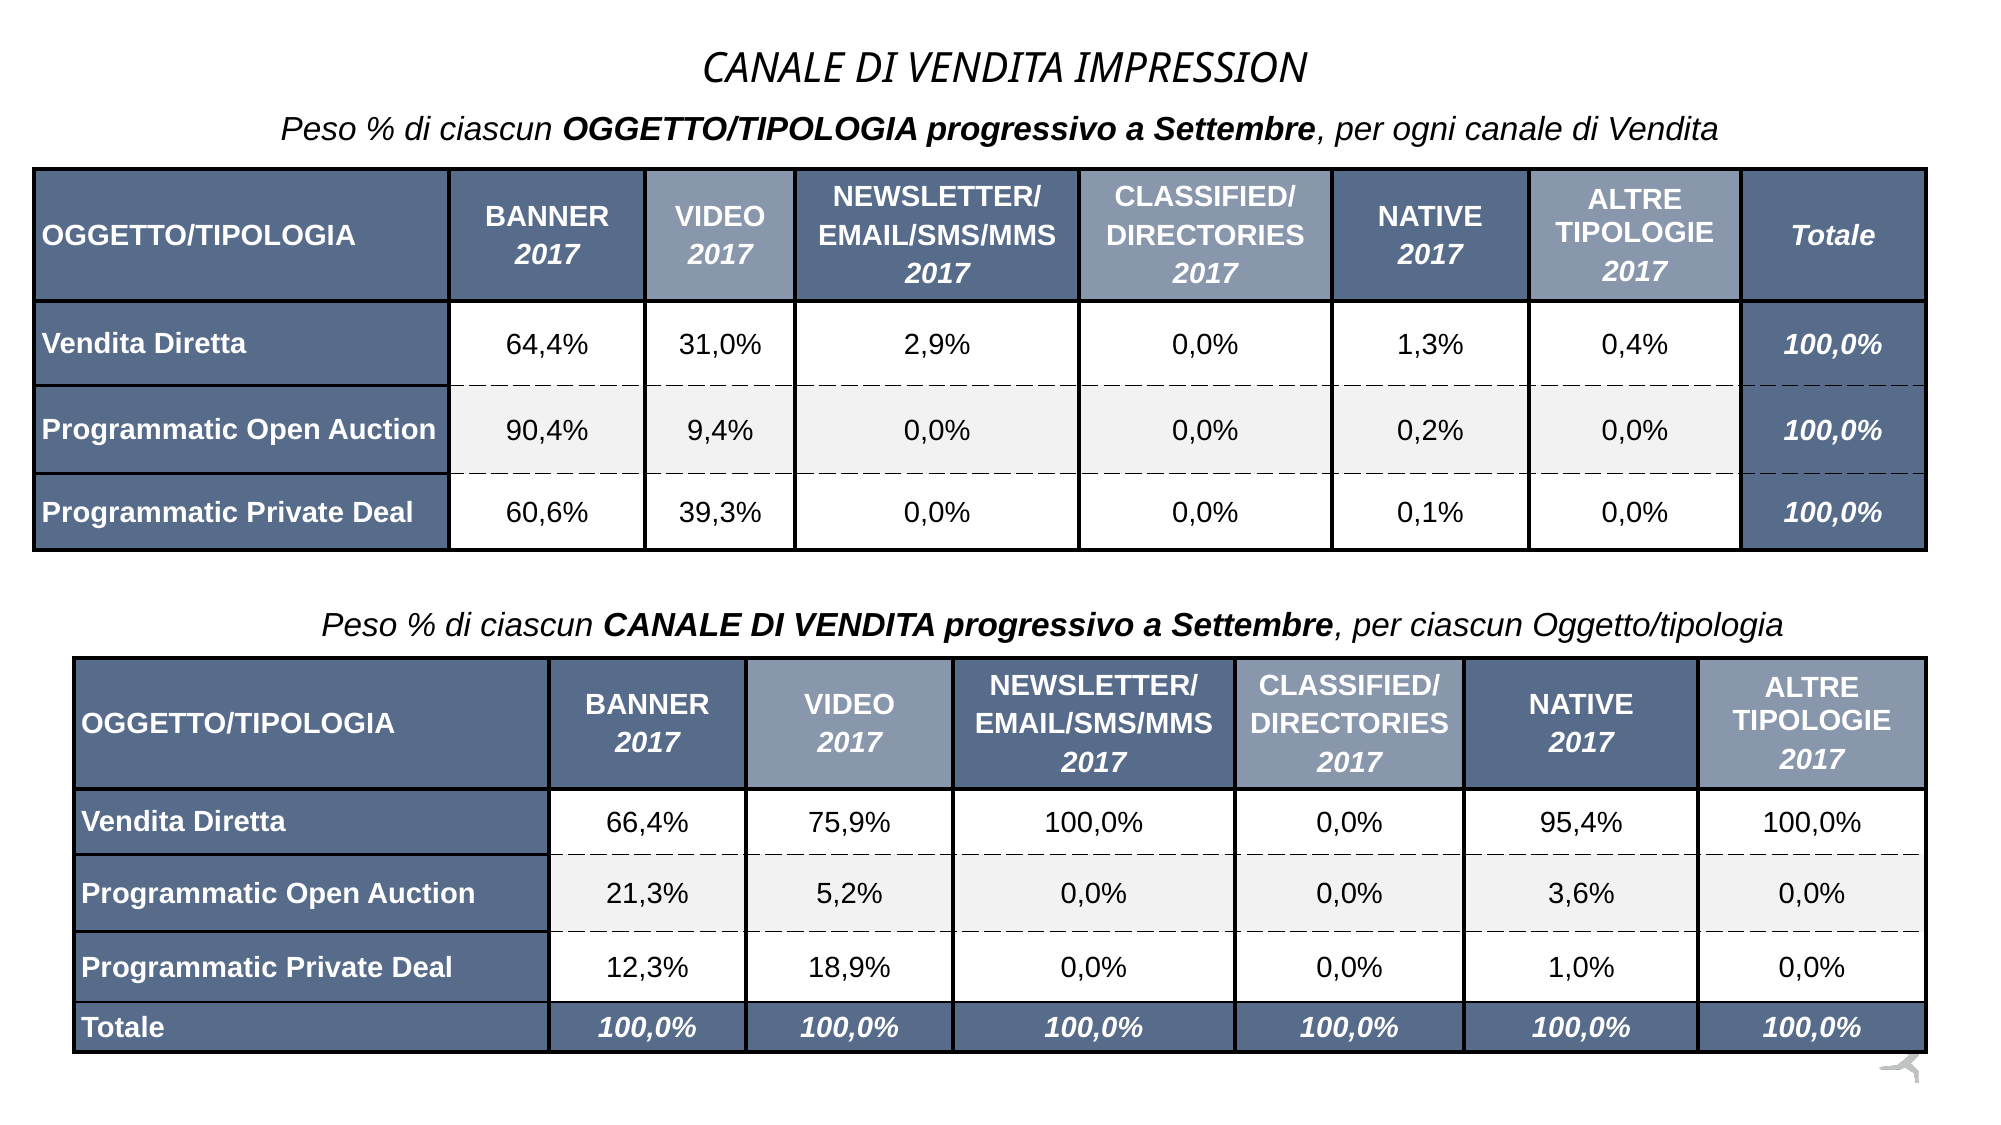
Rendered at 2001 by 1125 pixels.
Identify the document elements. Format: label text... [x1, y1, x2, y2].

table_header NATIVE 2017 [1334, 171, 1527, 299]
table_cell 0,2% [1334, 385, 1527, 474]
table_header ALTRE TIPOLOGIE 2017 [1700, 660, 1924, 787]
table_header NATIVE 2017 [1466, 660, 1696, 787]
table_cell 0,0% [1237, 791, 1462, 854]
table_cell 39,3% [647, 474, 793, 548]
table_cell 31,0% [647, 303, 793, 385]
table_header OGGETTO/TIPOLOGIA [76, 660, 547, 787]
table_cell 1,3% [1334, 303, 1527, 385]
table_cell 64,4% [451, 303, 643, 385]
table_header CLASSIFIED/ DIRECTORIES 2017 [1237, 660, 1462, 787]
table_cell 100,0% [748, 1003, 951, 1050]
table_cell 0,0% [797, 474, 1077, 548]
table_cell 0,0% [1237, 854, 1462, 932]
table_cell Programmatic Open Auction [36, 387, 447, 472]
table_cell 0,4% [1531, 303, 1739, 385]
table_cell 100,0% [1700, 1003, 1924, 1050]
table_cell Programmatic Private Deal [36, 475, 447, 548]
table_cell 0,0% [1531, 385, 1739, 474]
table_cell 0,0% [1700, 932, 1924, 1001]
table_cell 12,3% [551, 932, 744, 1001]
table_header BANNER 2017 [551, 660, 744, 787]
table_header BANNER 2017 [451, 171, 643, 299]
table_cell Totale [76, 1003, 547, 1050]
table_cell Programmatic Open Auction [76, 856, 547, 930]
table_cell 9,4% [647, 385, 793, 474]
text_box Peso % di ciascun CANALE DI VENDITA progressivo a Settembre, per ciascun Oggetto/tipologia [306, 595, 1803, 651]
table_header NEWSLETTER/ EMAIL/SMS/MMS 2017 [797, 171, 1077, 299]
table_header Totale [1743, 171, 1924, 299]
table_header VIDEO 2017 [748, 660, 951, 787]
table_cell 18,9% [748, 932, 951, 1001]
table_cell 0,0% [1700, 854, 1924, 932]
text_box CANALE DI VENDITA IMPRESSION Peso % di ciascun OGGETTO/TIPOLOGIA progressivo a Settembre, per ogni canale di Vendita [192, 33, 1817, 155]
table_header NEWSLETTER/ EMAIL/SMS/MMS 2017 [955, 660, 1233, 787]
table_cell 0,0% [1531, 474, 1739, 548]
table_header ALTRE TIPOLOGIE 2017 [1531, 171, 1739, 299]
table_cell 100,0% [955, 791, 1233, 854]
table_cell 3,6% [1466, 854, 1696, 932]
table_cell Programmatic Private Deal [76, 933, 547, 1001]
table_cell 0,0% [1081, 474, 1330, 548]
table_header OGGETTO/TIPOLOGIA [36, 171, 447, 299]
table_cell 60,6% [451, 474, 643, 548]
table_cell 100,0% [1743, 303, 1924, 385]
table_header VIDEO 2017 [647, 171, 793, 299]
table_cell 21,3% [551, 854, 744, 932]
table_cell 0,0% [955, 932, 1233, 1001]
table_cell 100,0% [1743, 474, 1924, 548]
table_cell 95,4% [1466, 791, 1696, 854]
table_cell 0,0% [955, 854, 1233, 932]
table_cell 100,0% [1237, 1003, 1462, 1050]
table_cell 75,9% [748, 791, 951, 854]
table_cell 66,4% [551, 791, 744, 854]
table_cell 0,0% [797, 385, 1077, 474]
table_cell 90,4% [451, 385, 643, 474]
table_cell 0,0% [1081, 385, 1330, 474]
table_cell Vendita Diretta [36, 303, 447, 384]
table_cell 2,9% [797, 303, 1077, 385]
table_cell Vendita Diretta [76, 791, 547, 853]
table_cell 5,2% [748, 854, 951, 932]
table_header CLASSIFIED/ DIRECTORIES 2017 [1081, 171, 1330, 299]
table_cell 0,0% [1237, 932, 1462, 1001]
table_cell 100,0% [551, 1003, 744, 1050]
table_cell 100,0% [1700, 791, 1924, 854]
table_cell 0,1% [1334, 474, 1527, 548]
table_cell 100,0% [955, 1003, 1233, 1050]
table_cell 100,0% [1743, 385, 1924, 474]
table_cell 1,0% [1466, 932, 1696, 1001]
table_cell 0,0% [1081, 303, 1330, 385]
table_cell 100,0% [1466, 1003, 1696, 1050]
